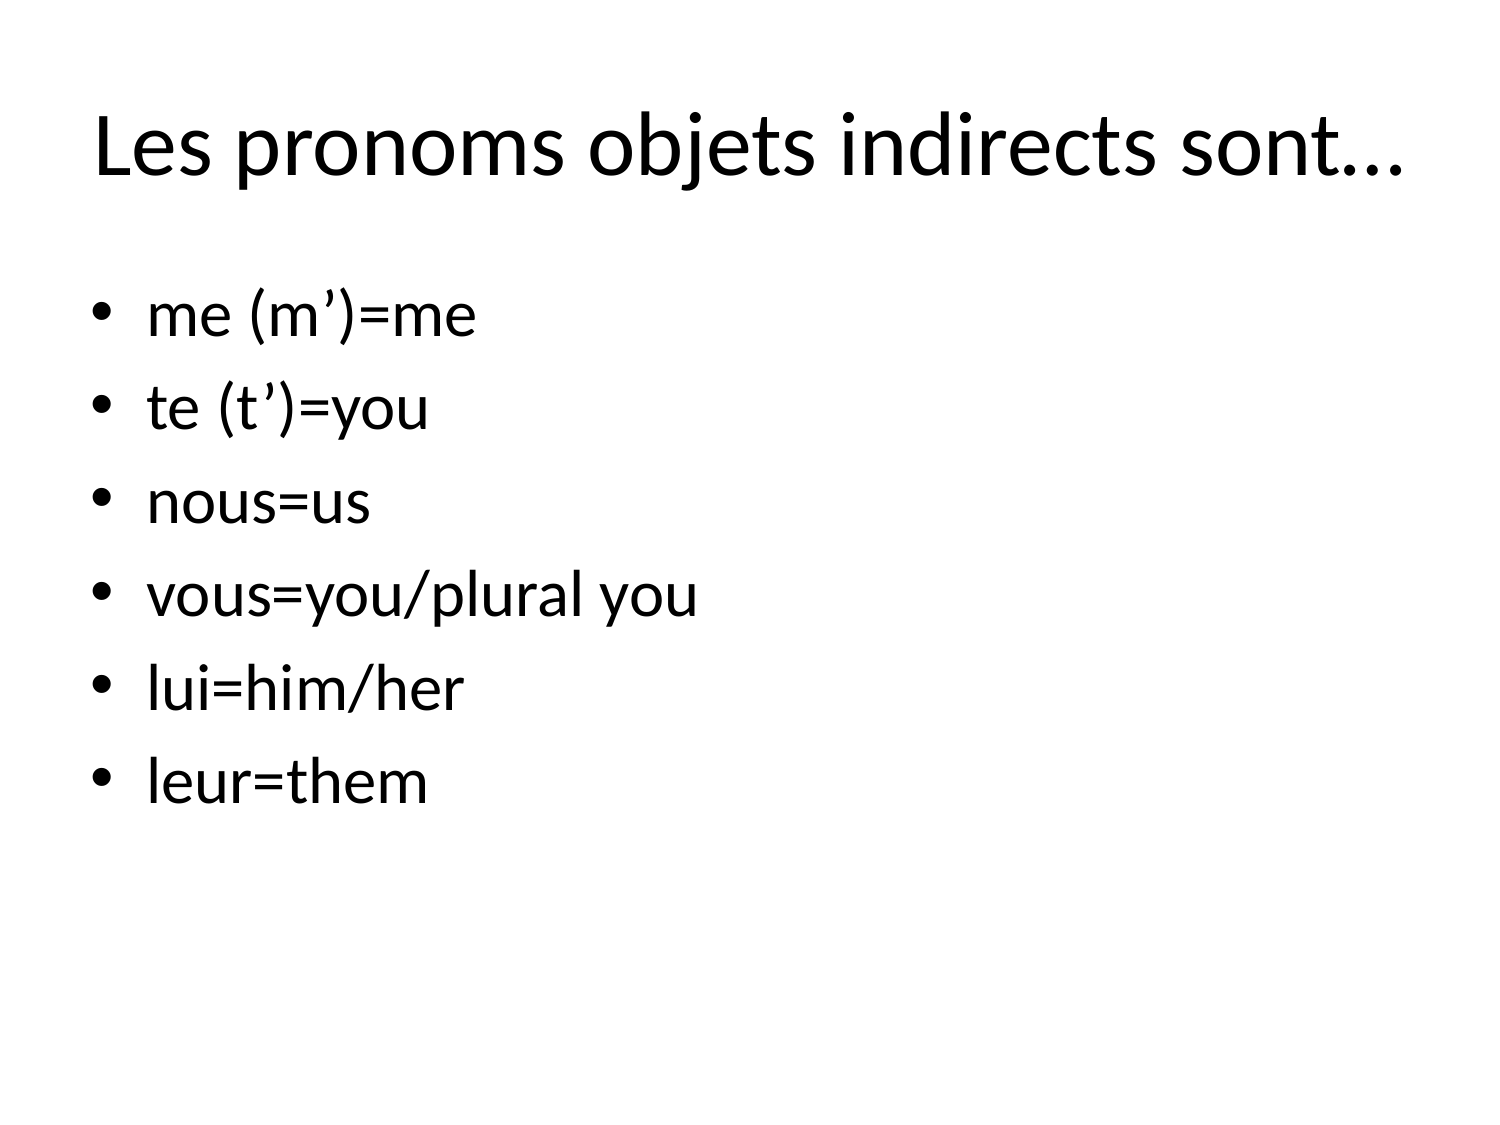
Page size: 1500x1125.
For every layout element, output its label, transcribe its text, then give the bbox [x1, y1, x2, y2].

title Les pronoms objets indirects sont… [75, 45, 1425, 233]
list me (m’)=me te (t’)=you nous=us vous=you/plural you lui=him/her leur=them [75, 262, 1425, 1005]
